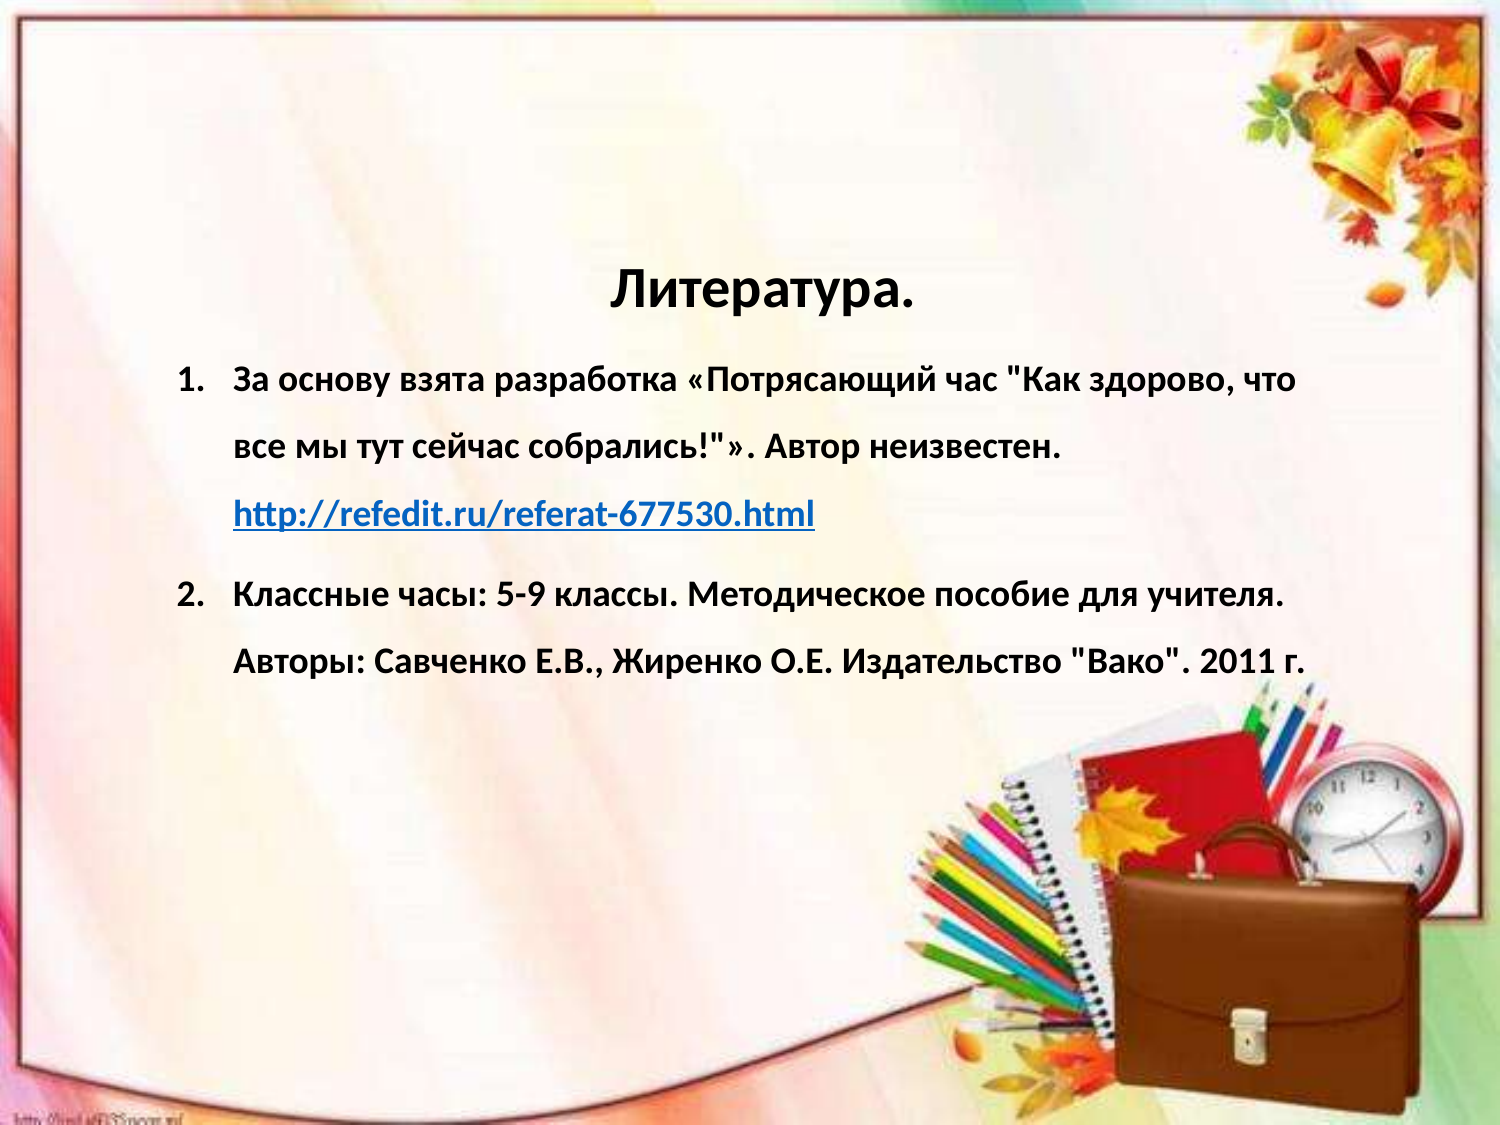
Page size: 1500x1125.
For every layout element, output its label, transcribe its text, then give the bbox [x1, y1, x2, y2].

text_box Литература. За основу взята разработка «Потрясающий час "Как здорово, что все мы тут сейчас собрались!"». Автор неизвестен. http://refedit.ru/referat-677530.html Классные часы: 5-9 классы. Методическое пособие для учителя. Авторы: Савченко Е.В., Жиренко О.Е. Издательство "Вако". 2011 г. [161, 206, 1365, 747]
picture [0, 0, 1500, 1125]
